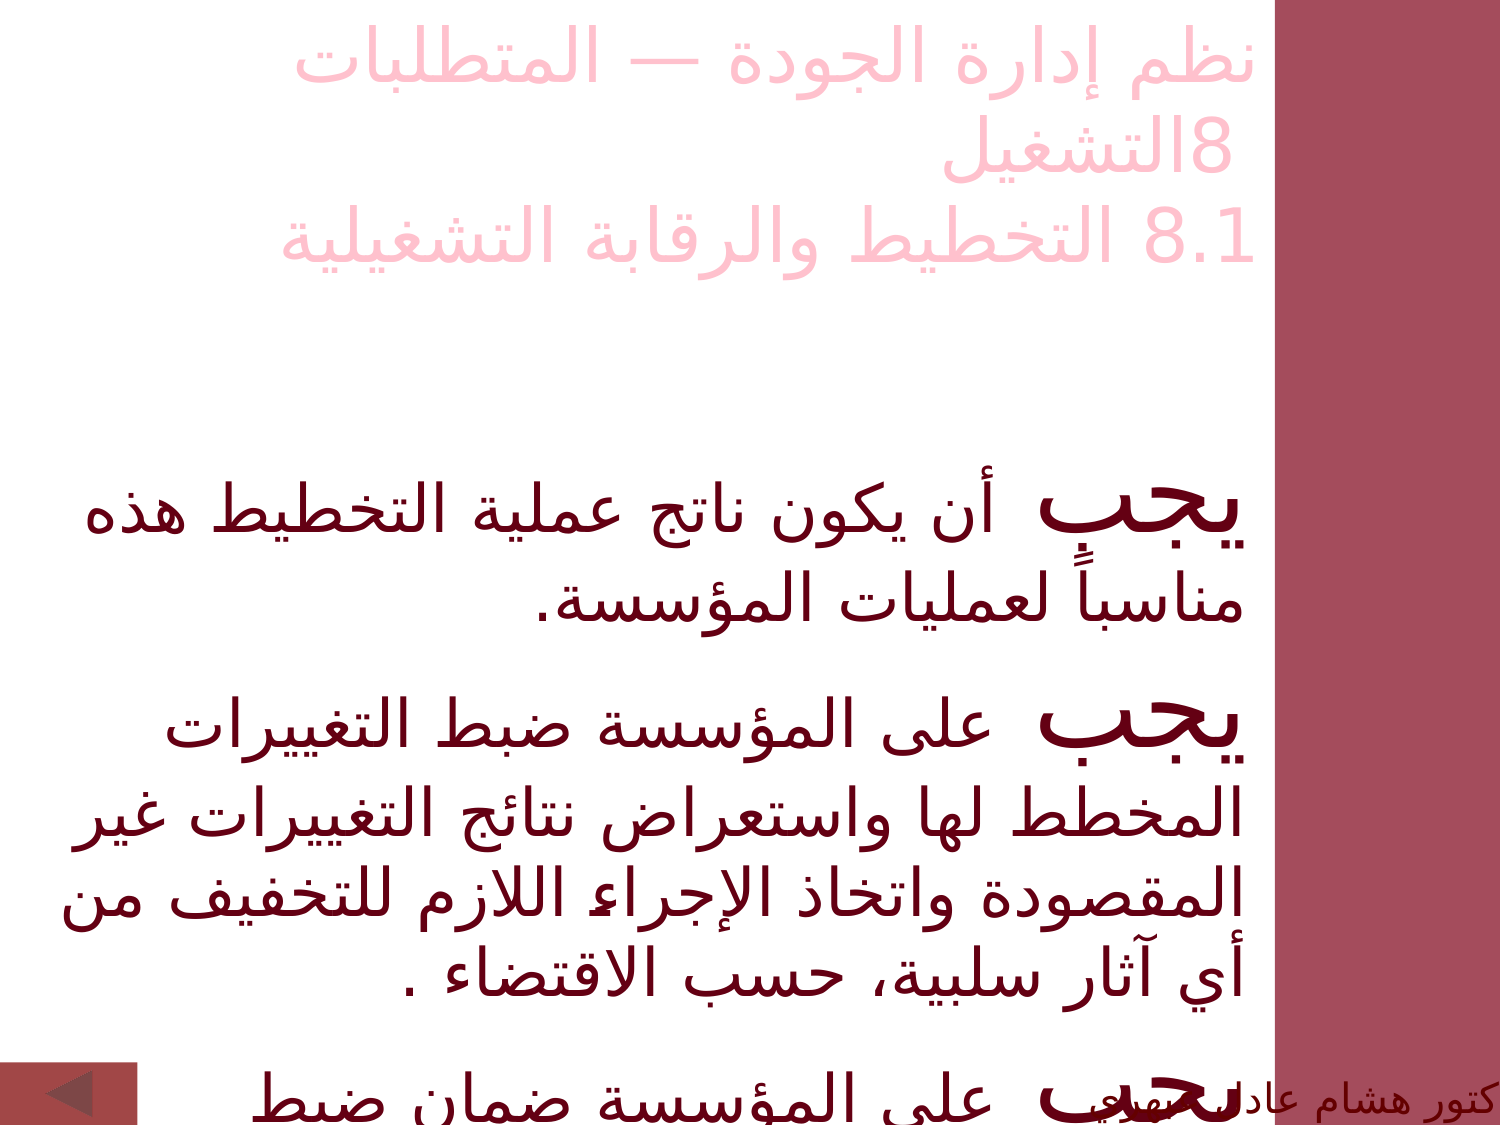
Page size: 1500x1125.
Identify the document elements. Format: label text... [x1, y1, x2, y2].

text_box [1273, 0, 1500, 1064]
text_box يجب أن يكون ناتج عملية التخطيط هذه مناسباً لعمليات المؤسسة. يجب على المؤسسة ضبط التغييرات المخطط لها واستعراض نتائج التغييرات غير المقصودة واتخاذ الإجراء اللازم للتخفيف من أي آثار سلبية، حسب الاقتضاء . يجب على المؤسسة ضمان ضبط ومراقبة العمليات ذات المصادر الخارجية (انظر البند 8.4). [12, 412, 1263, 1125]
text_box نظم إدارة الجودة — المتطلبات 8التشغيل 8.1 التخطيط والرقابة التشغيلية [0, 0, 1275, 285]
text_box [0, 1060, 140, 1125]
text_box الدكتور هشام عادل عبهري [1073, 1064, 1500, 1125]
